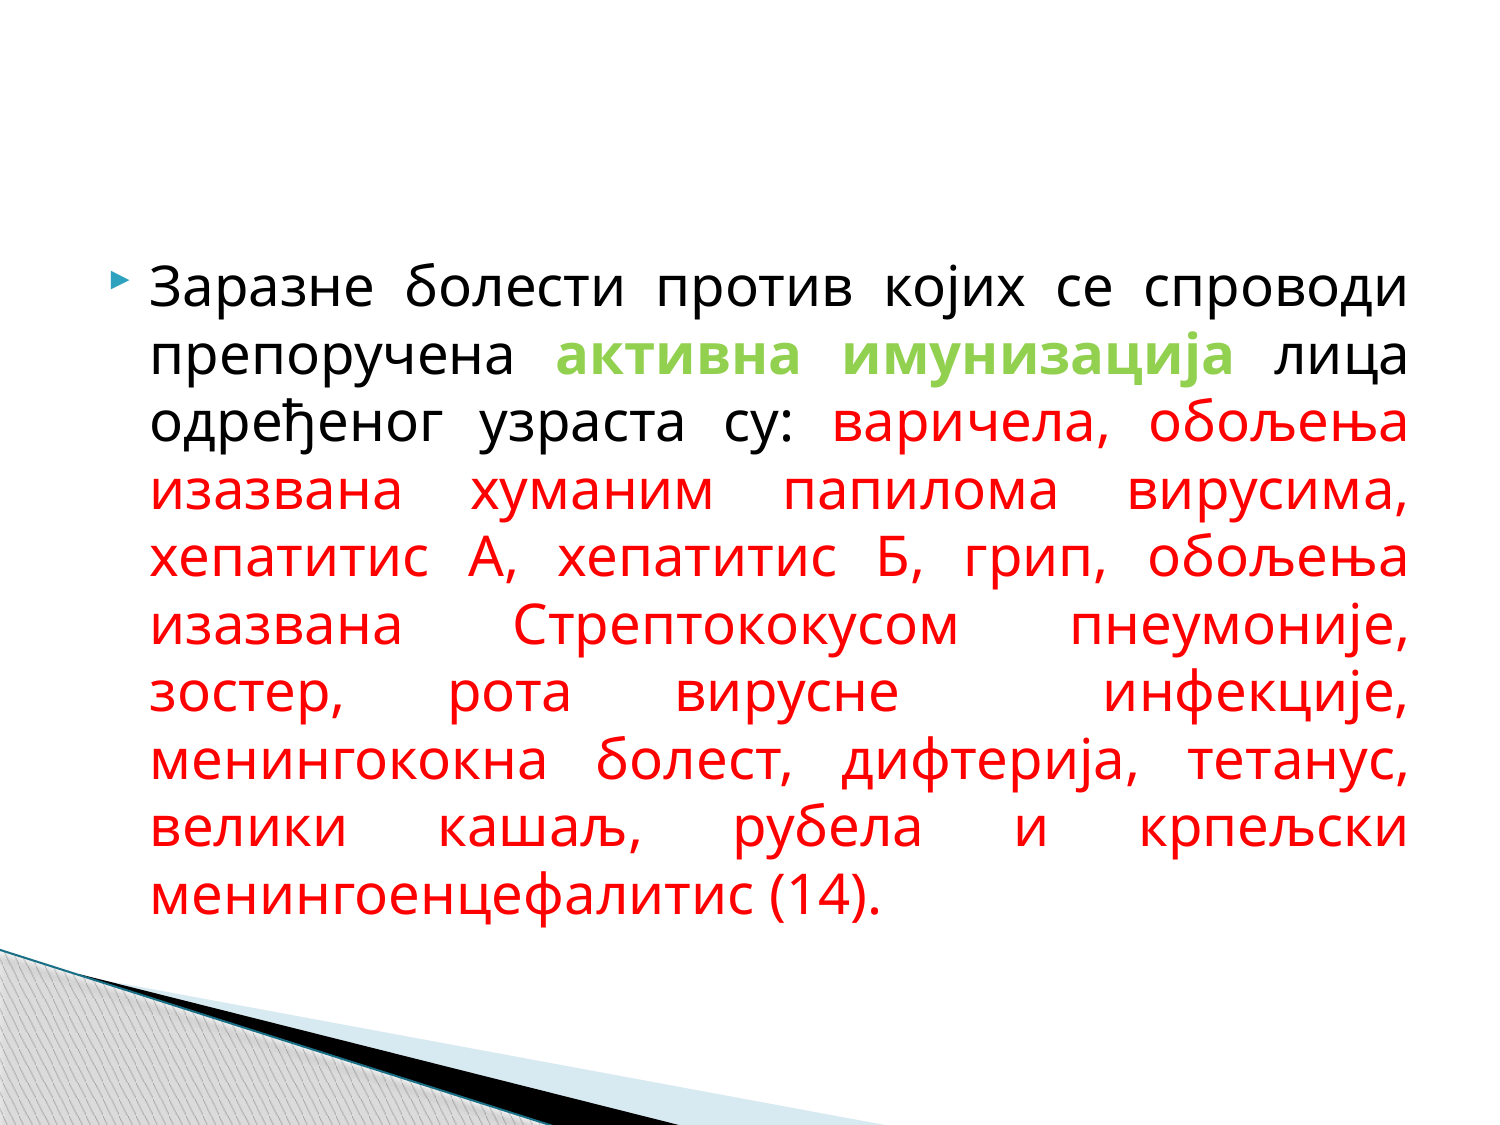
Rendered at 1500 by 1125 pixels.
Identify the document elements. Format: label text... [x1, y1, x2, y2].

list Заразне болести против којих се спроводи препоручена активна имунизација лица одређеног узраста су: варичела, обољења изазвана хуманим папилома вирусима, хепатитис А, хепатитис Б, грип, обољења изазвана Стрептококусом пнеумониjе, зостер, рота вирусне инфекције, менингококна болест, дифтерија, тетанус, велики кашаљ, рубела и крпељски менингоенцефалитис (14). [75, 243, 1425, 986]
